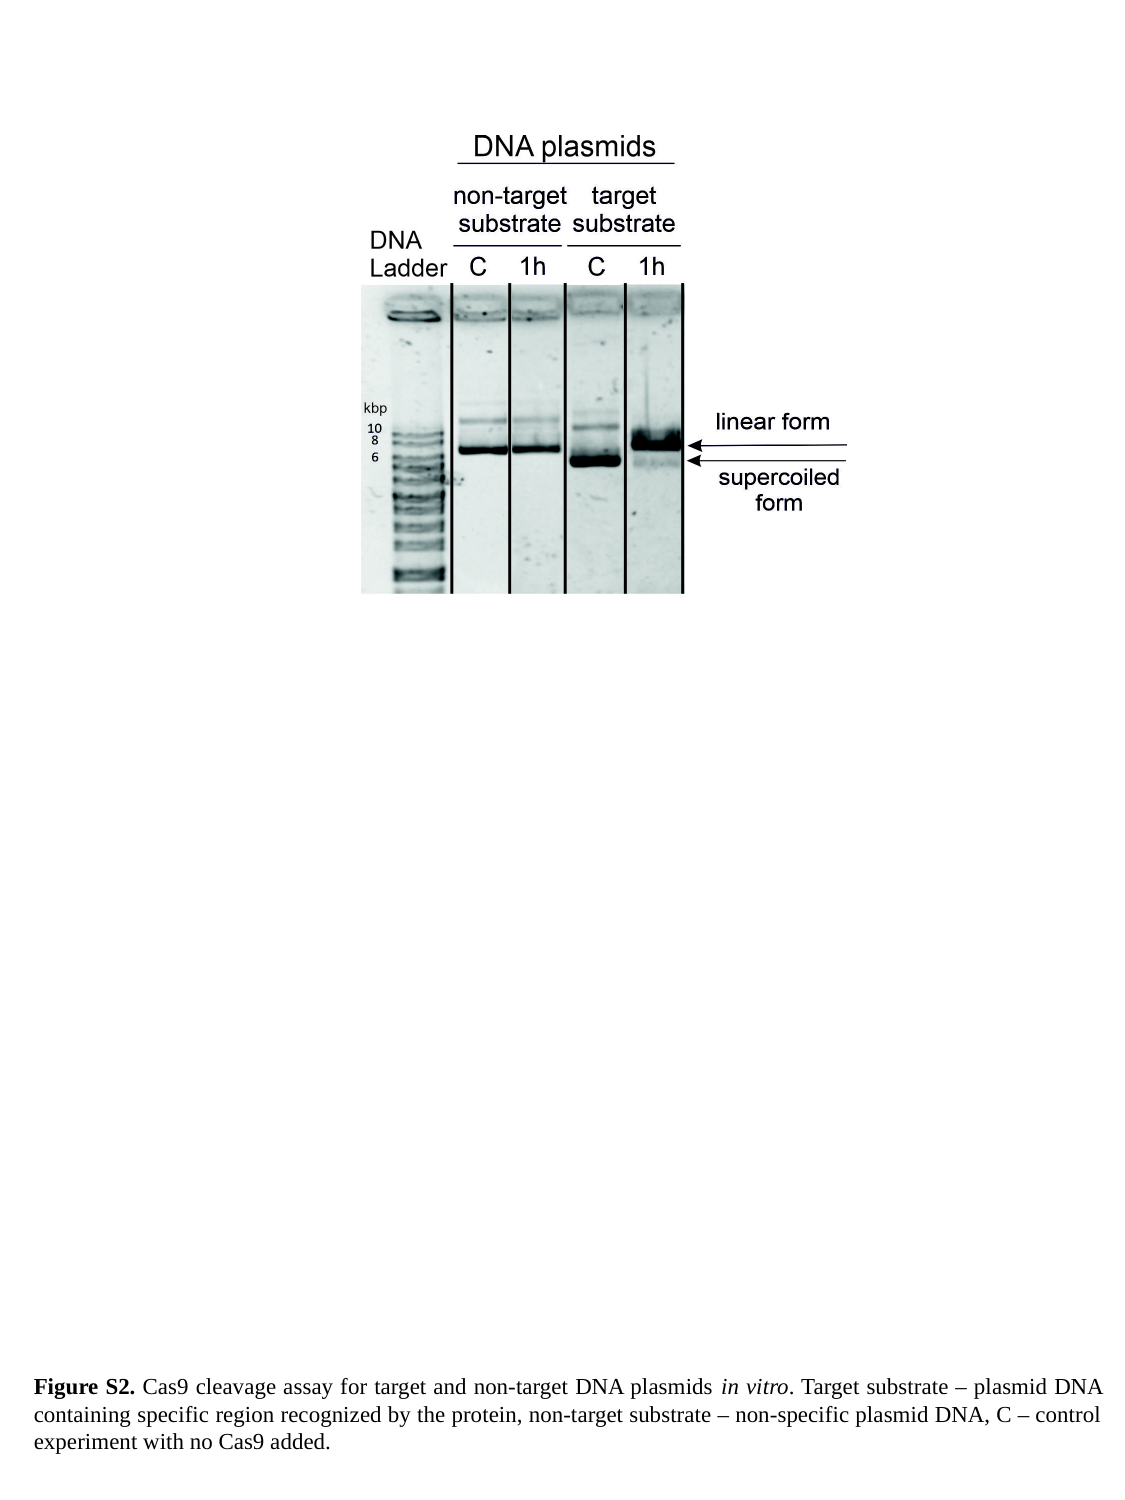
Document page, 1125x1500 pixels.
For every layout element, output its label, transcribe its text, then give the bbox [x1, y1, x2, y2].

picture [361, 135, 847, 594]
text_box Figure S2. Cas9 cleavage assay for target and non-target DNA plasmids in vitro. Target substrate – plasmid DNA containing specific region recognized by the protein, non-target substrate – non-specific plasmid DNA, C – control experiment with no Cas9 added. [19, 1364, 1118, 1462]
